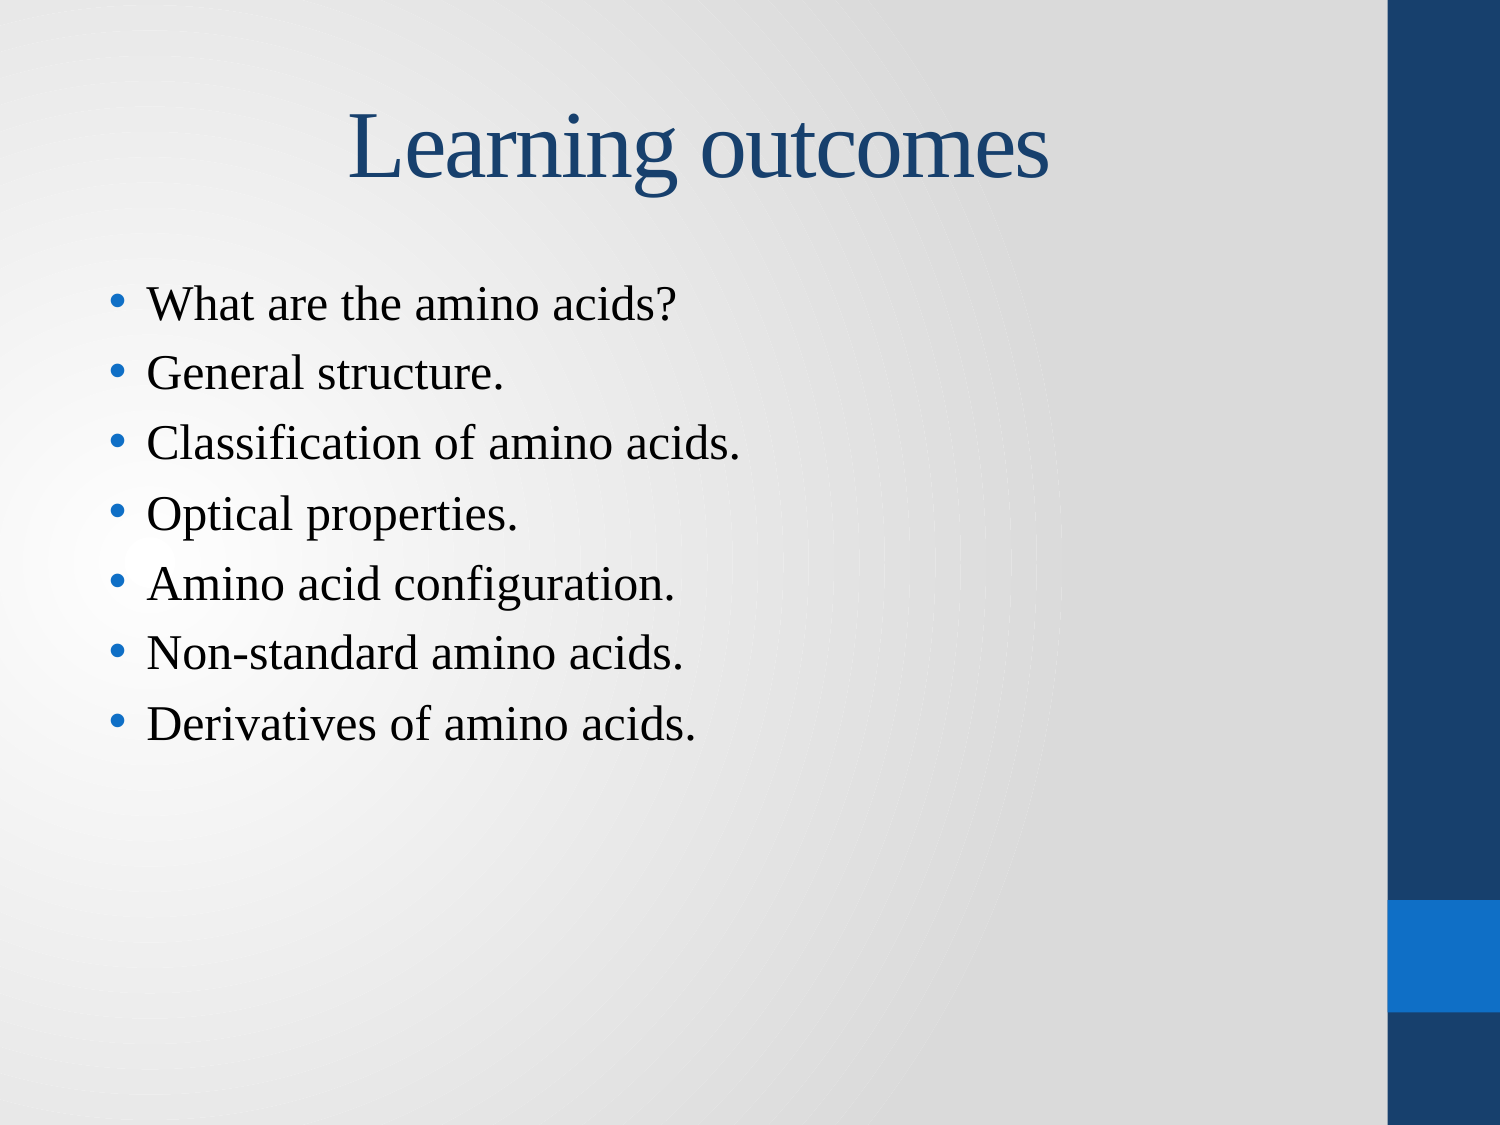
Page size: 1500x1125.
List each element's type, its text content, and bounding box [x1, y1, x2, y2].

title Learning outcomes [75, 45, 1325, 233]
list What are the amino acids? General structure. Classification of amino acids. Optical properties. Amino acid configuration. Non-standard amino acids. Derivatives of amino acids. [75, 262, 1325, 1050]
